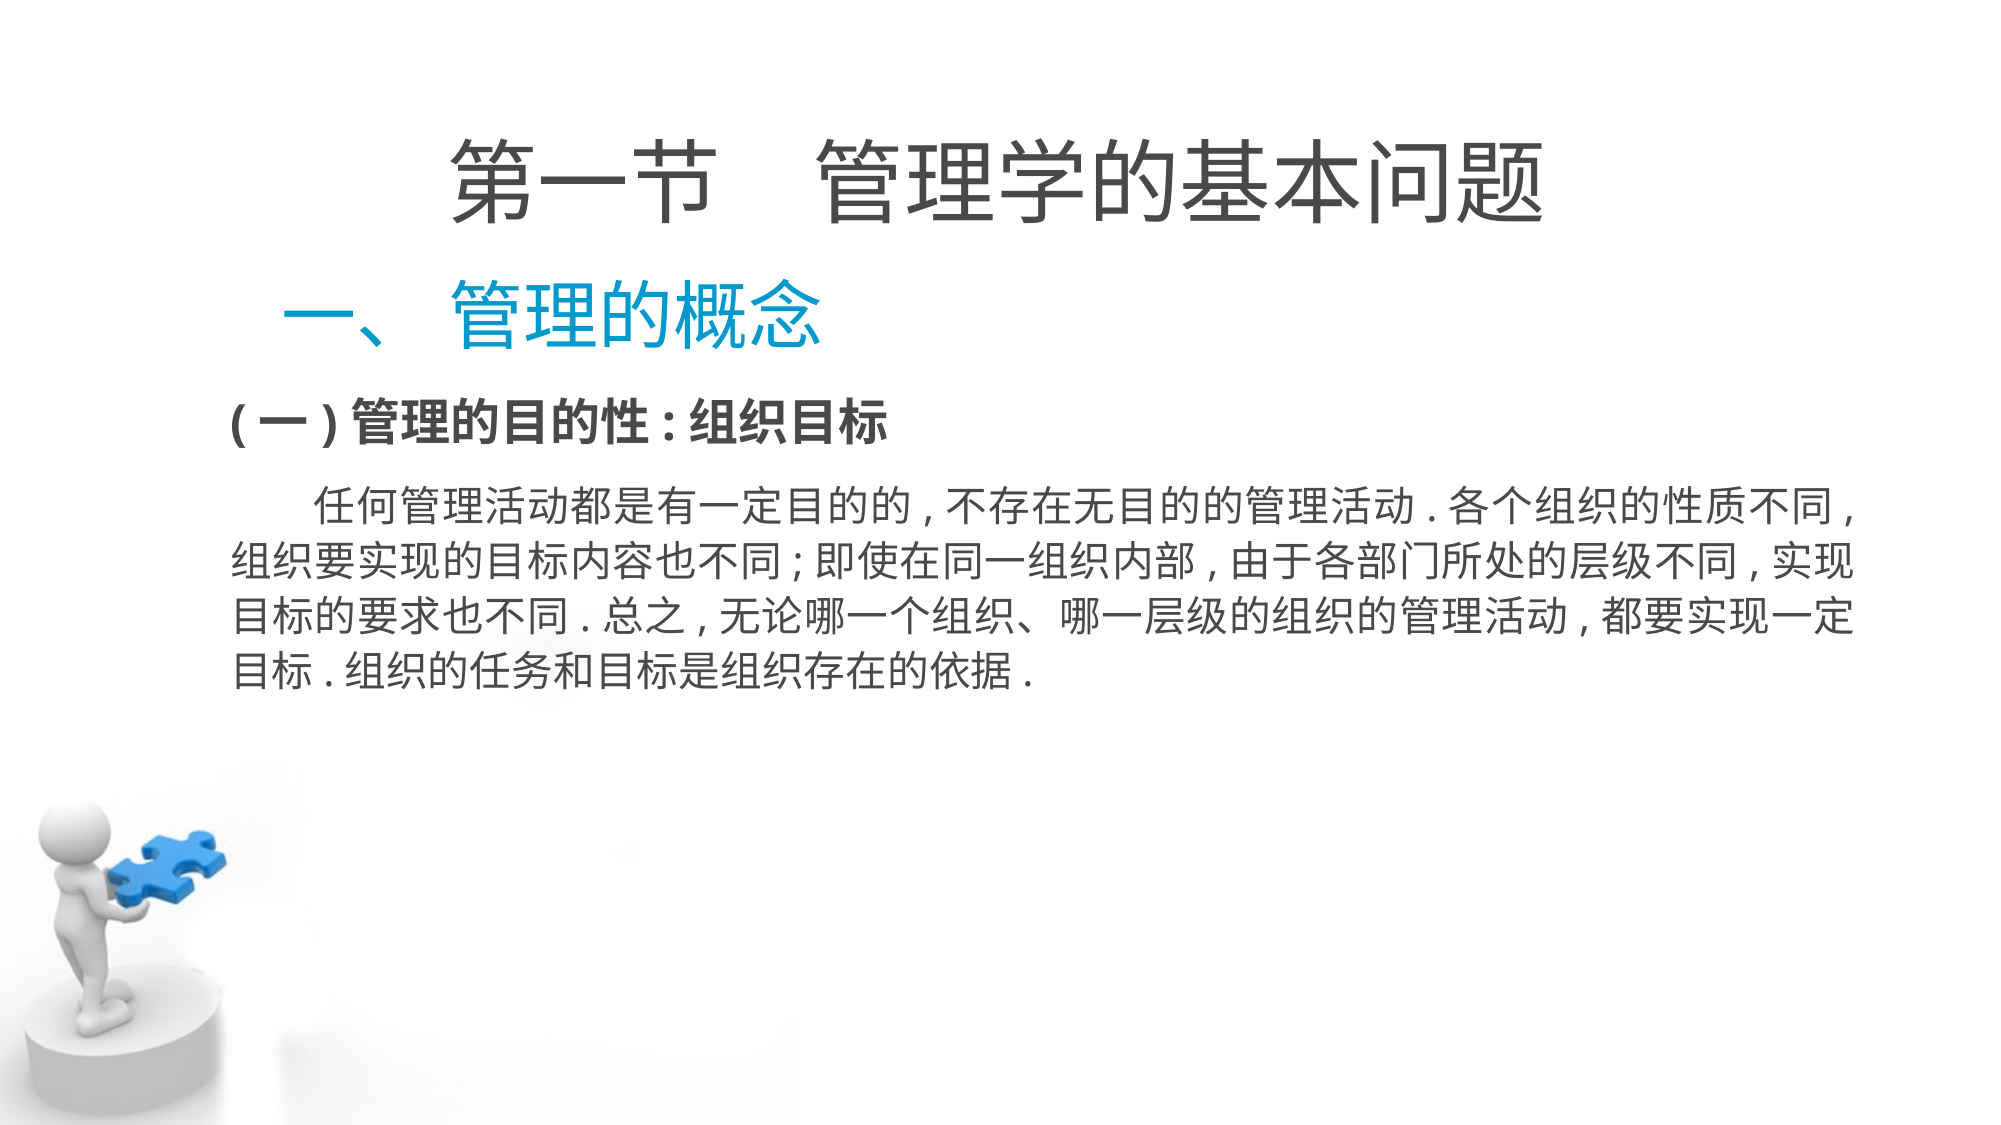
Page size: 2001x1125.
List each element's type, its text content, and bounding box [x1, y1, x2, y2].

title 第一节 管理学的基本问题 [214, 121, 1871, 252]
list 一、 管理的概念 (一)管理的目的性:组织目标 任何管理活动都是有一定目的的,不存在无目的的管理活动.各个组织的性质不同, 组织要实现的目标内容也不同;即使在同一组织内部,由于各部门所处的层级不同,实现 目标的要求也不同.总之,无论哪一个组织、哪一层级的组织的管理活动,都要实现一定 目标.组织的任务和目标是组织存在的依据. [214, 252, 1871, 1023]
picture [0, 383, 1296, 1125]
